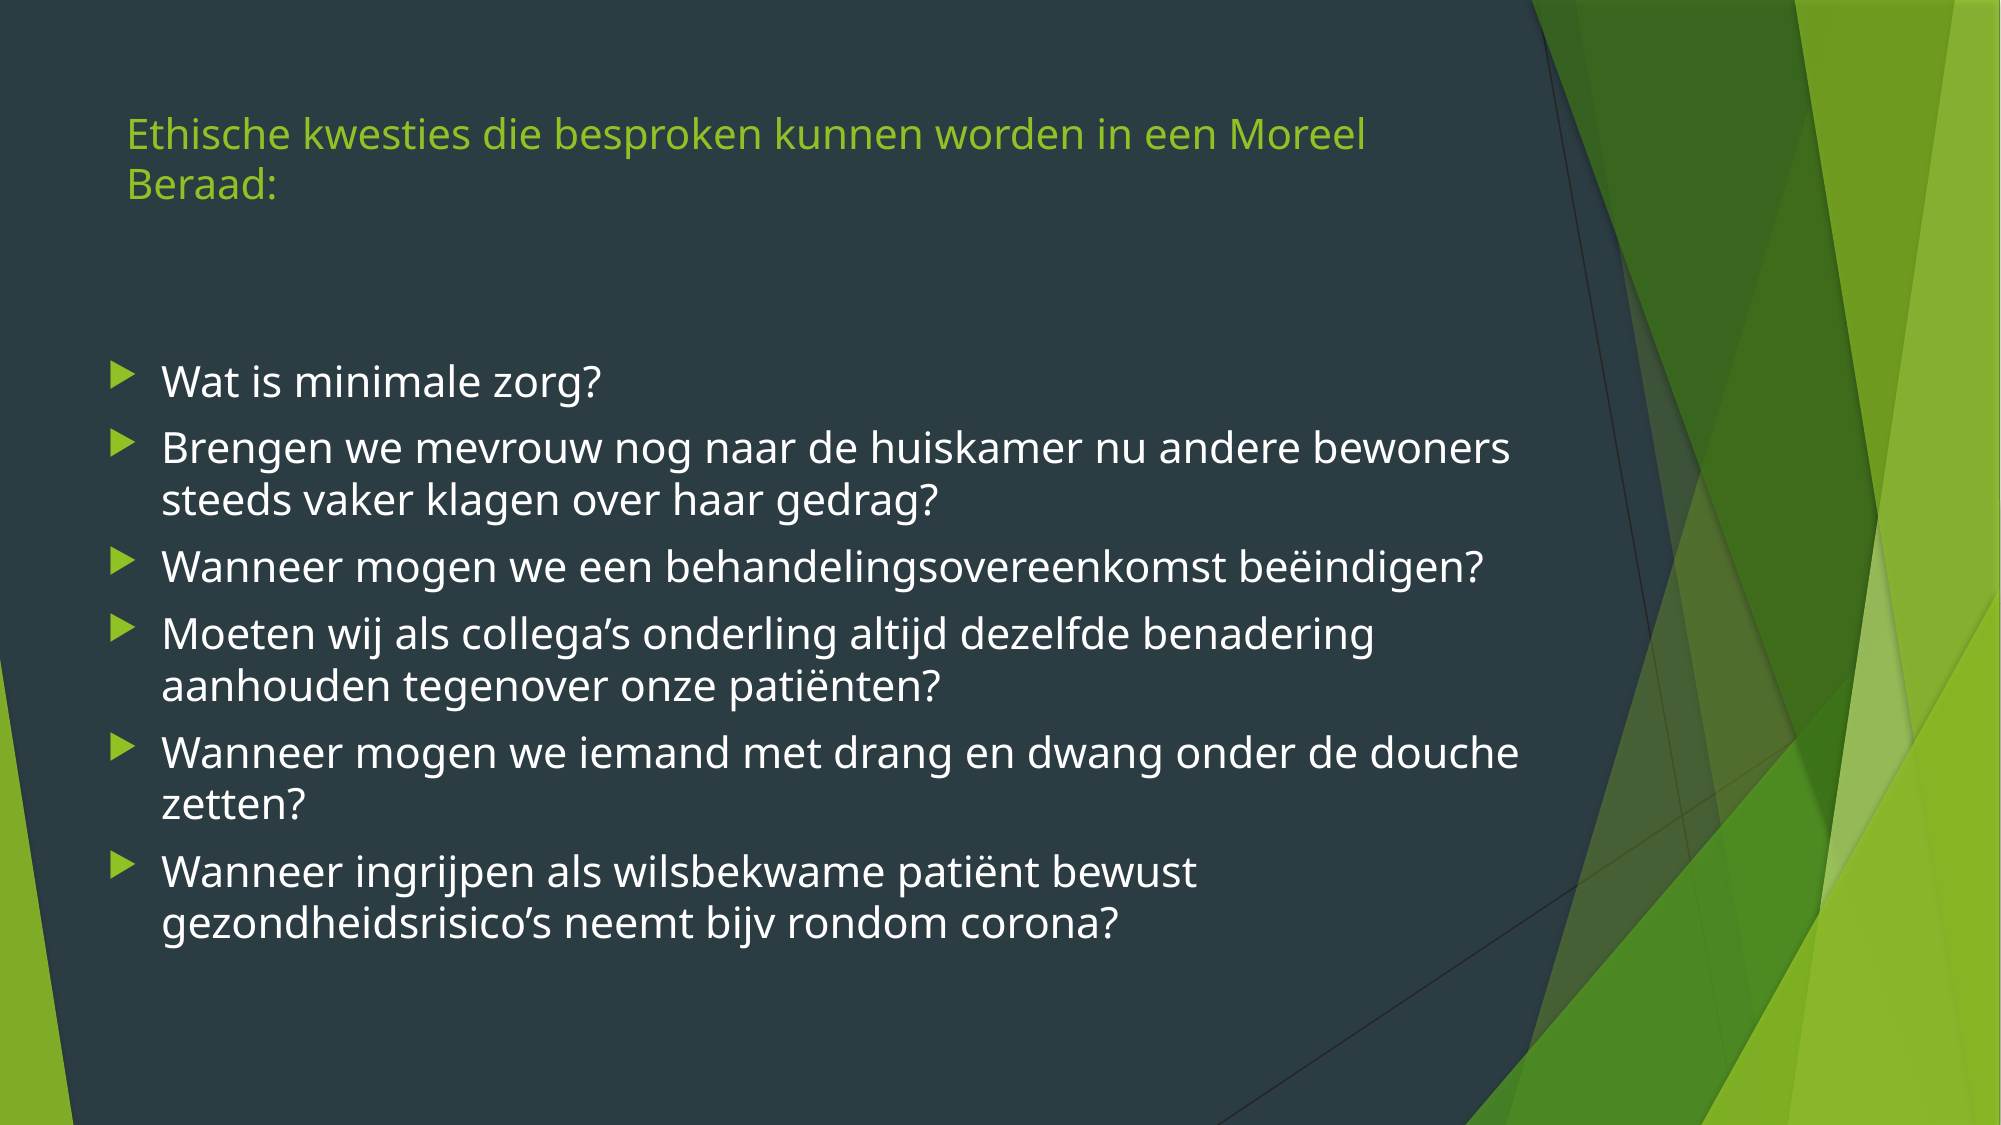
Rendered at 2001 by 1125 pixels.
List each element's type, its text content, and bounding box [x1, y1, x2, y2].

title Ethische kwesties die besproken kunnen worden in een Moreel Beraad: [111, 99, 1522, 279]
list Wat is minimale zorg? Brengen we mevrouw nog naar de huiskamer nu andere bewoners steeds vaker klagen over haar gedrag? Wanneer mogen we een behandelingsovereenkomst beëindigen? Moeten wij als collega’s onderling altijd dezelfde benadering aanhouden tegenover onze patiënten? Wanneer mogen we iemand met drang en dwang onder de douche zetten? Wanneer ingrijpen als wilsbekwame patiënt bewust gezondheidsrisico’s neemt bijv rondom corona? [92, 279, 1538, 960]
